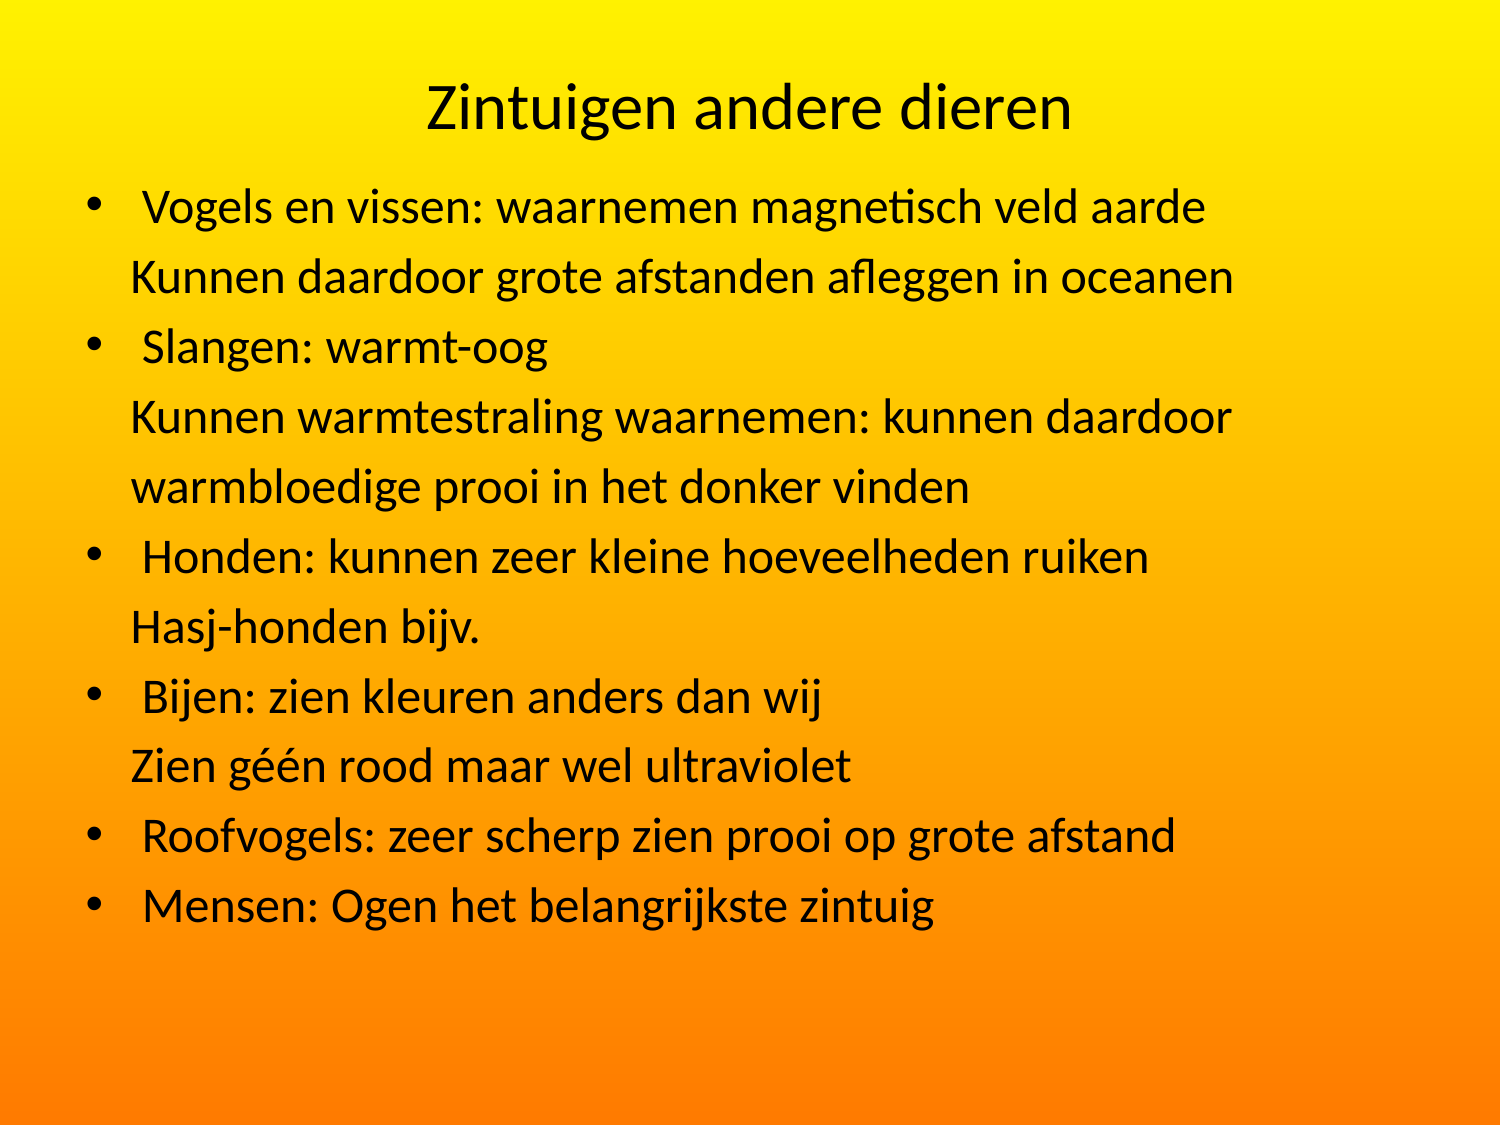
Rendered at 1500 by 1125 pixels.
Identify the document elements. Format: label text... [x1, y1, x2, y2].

title Zintuigen andere dieren [75, 45, 1425, 161]
list Vogels en vissen: waarnemen magnetisch veld aarde Kunnen daardoor grote afstanden afleggen in oceanen Slangen: warmt-oog Kunnen warmtestraling waarnemen: kunnen daardoor warmbloedige prooi in het donker vinden Honden: kunnen zeer kleine hoeveelheden ruiken Hasj-honden bijv. Bijen: zien kleuren anders dan wij Zien géén rood maar wel ultraviolet Roofvogels: zeer scherp zien prooi op grote afstand Mensen: Ogen het belangrijkste zintuig [70, 165, 1421, 1071]
